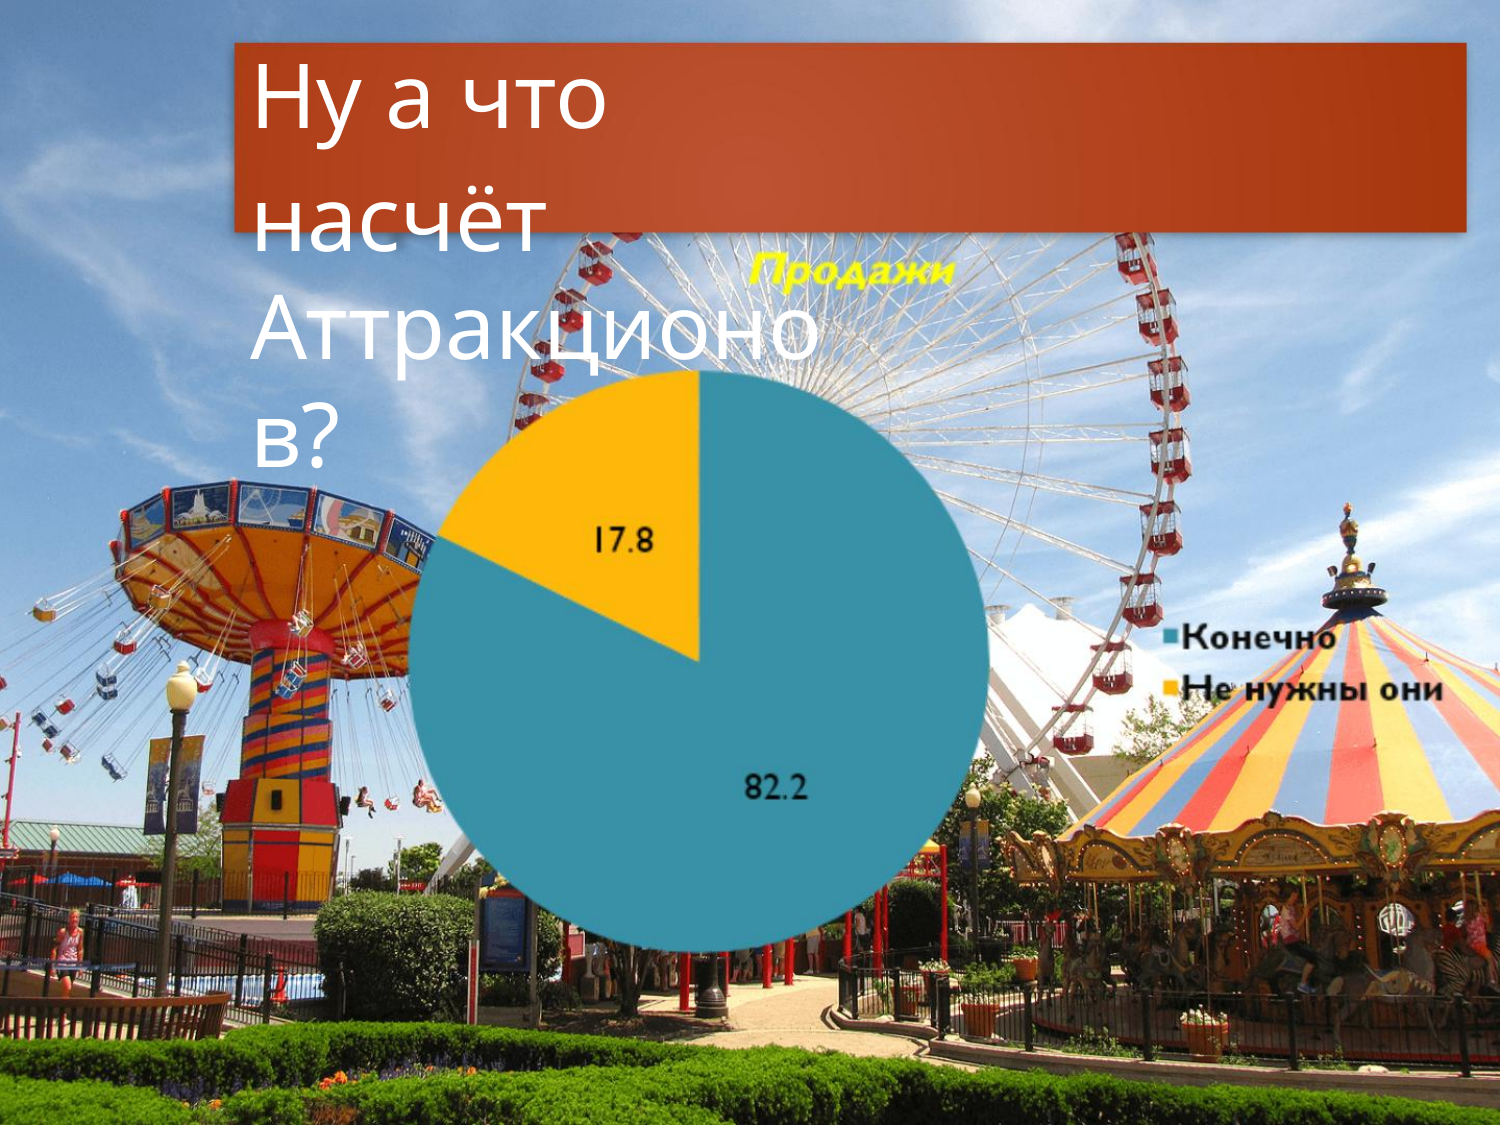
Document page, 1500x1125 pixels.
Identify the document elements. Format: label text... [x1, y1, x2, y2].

text_box [0, 0, 1500, 1125]
text_box Ну а что насчёт Аттракционов? [250, 23, 874, 486]
